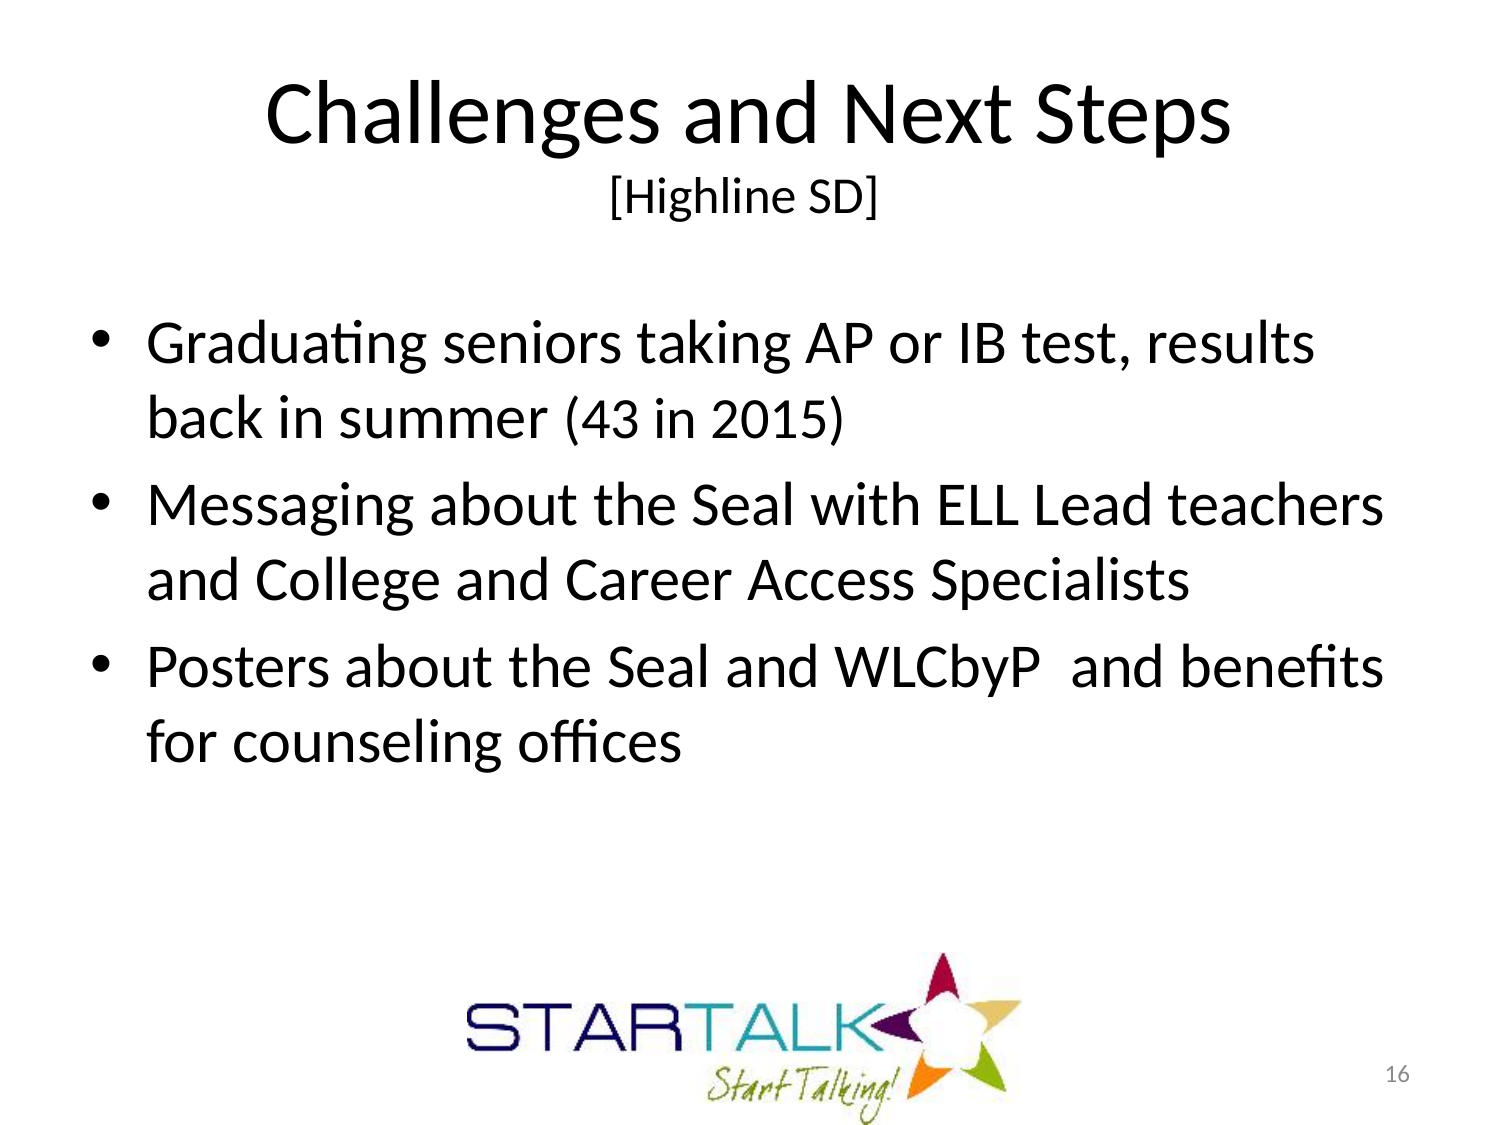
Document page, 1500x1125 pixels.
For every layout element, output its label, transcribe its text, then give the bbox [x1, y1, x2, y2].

picture [467, 1005, 1022, 1125]
title Challenges and Next Steps [Highline SD] [75, 45, 1425, 233]
slide_number 16 [1074, 1042, 1425, 1103]
list Graduating seniors taking AP or IB test, results back in summer (43 in 2015) Messaging about the Seal with ELL Lead teachers and College and Career Access Specialists Posters about the Seal and WLCbyP and benefits for counseling offices [75, 293, 1425, 1005]
